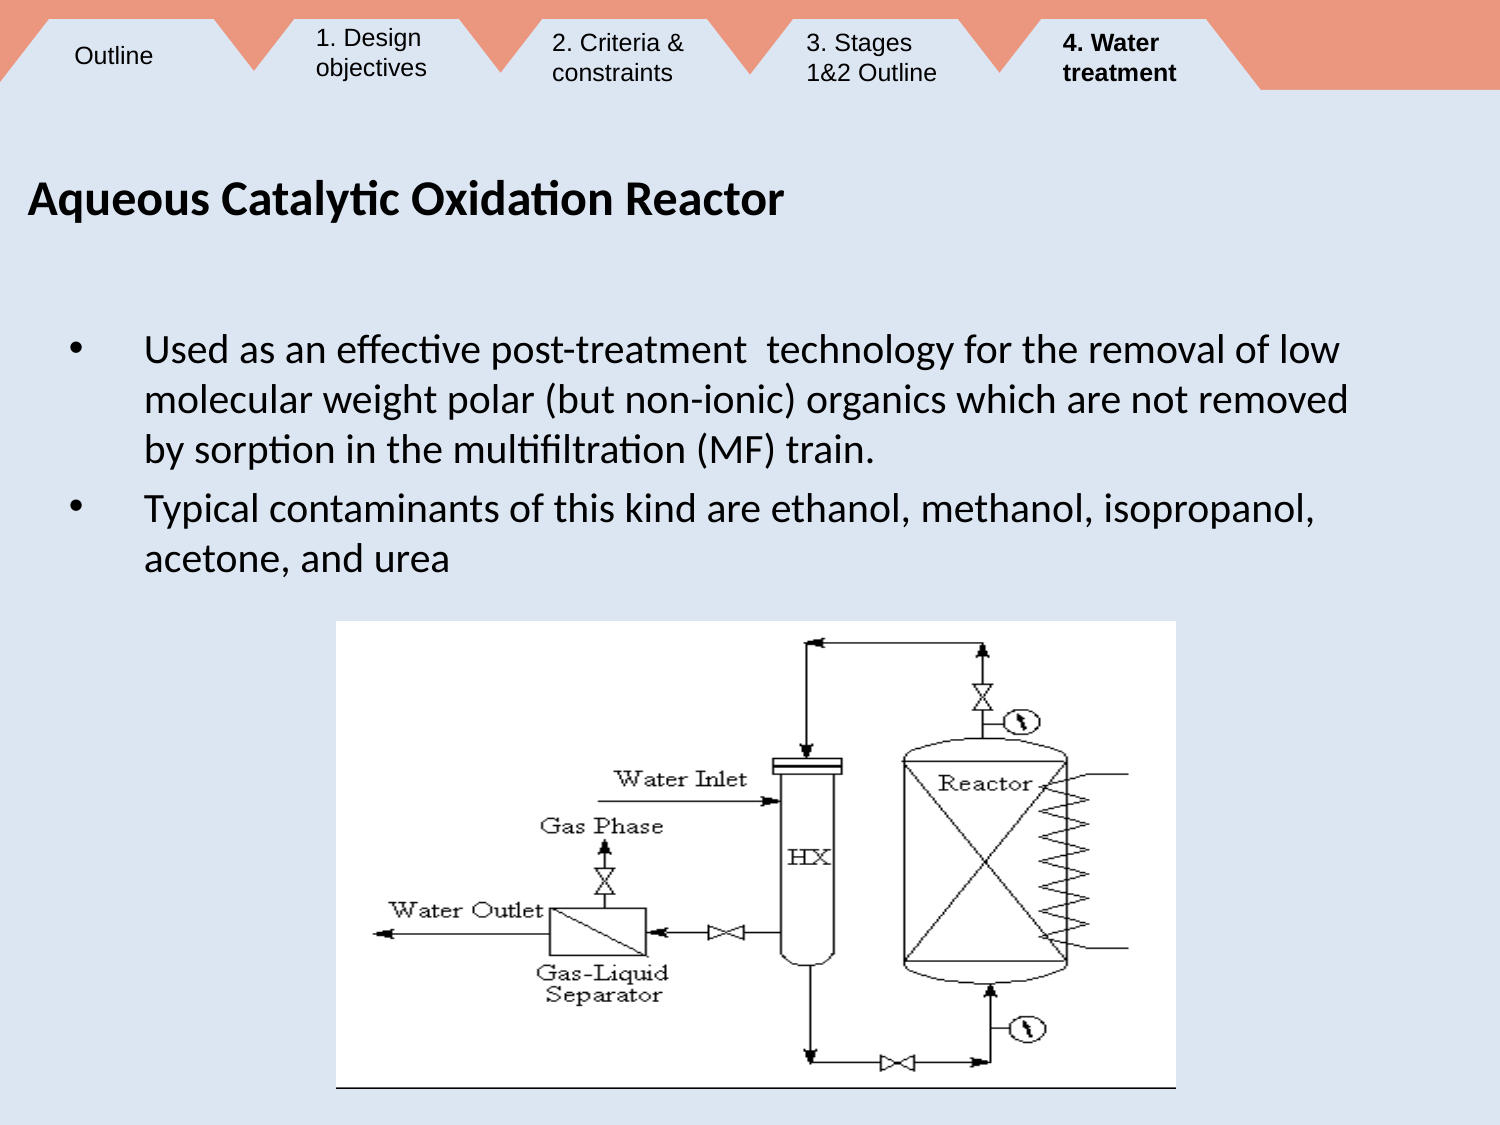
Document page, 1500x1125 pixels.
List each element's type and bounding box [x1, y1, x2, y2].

picture [336, 621, 1176, 1089]
list [0, 0, 1500, 1125]
